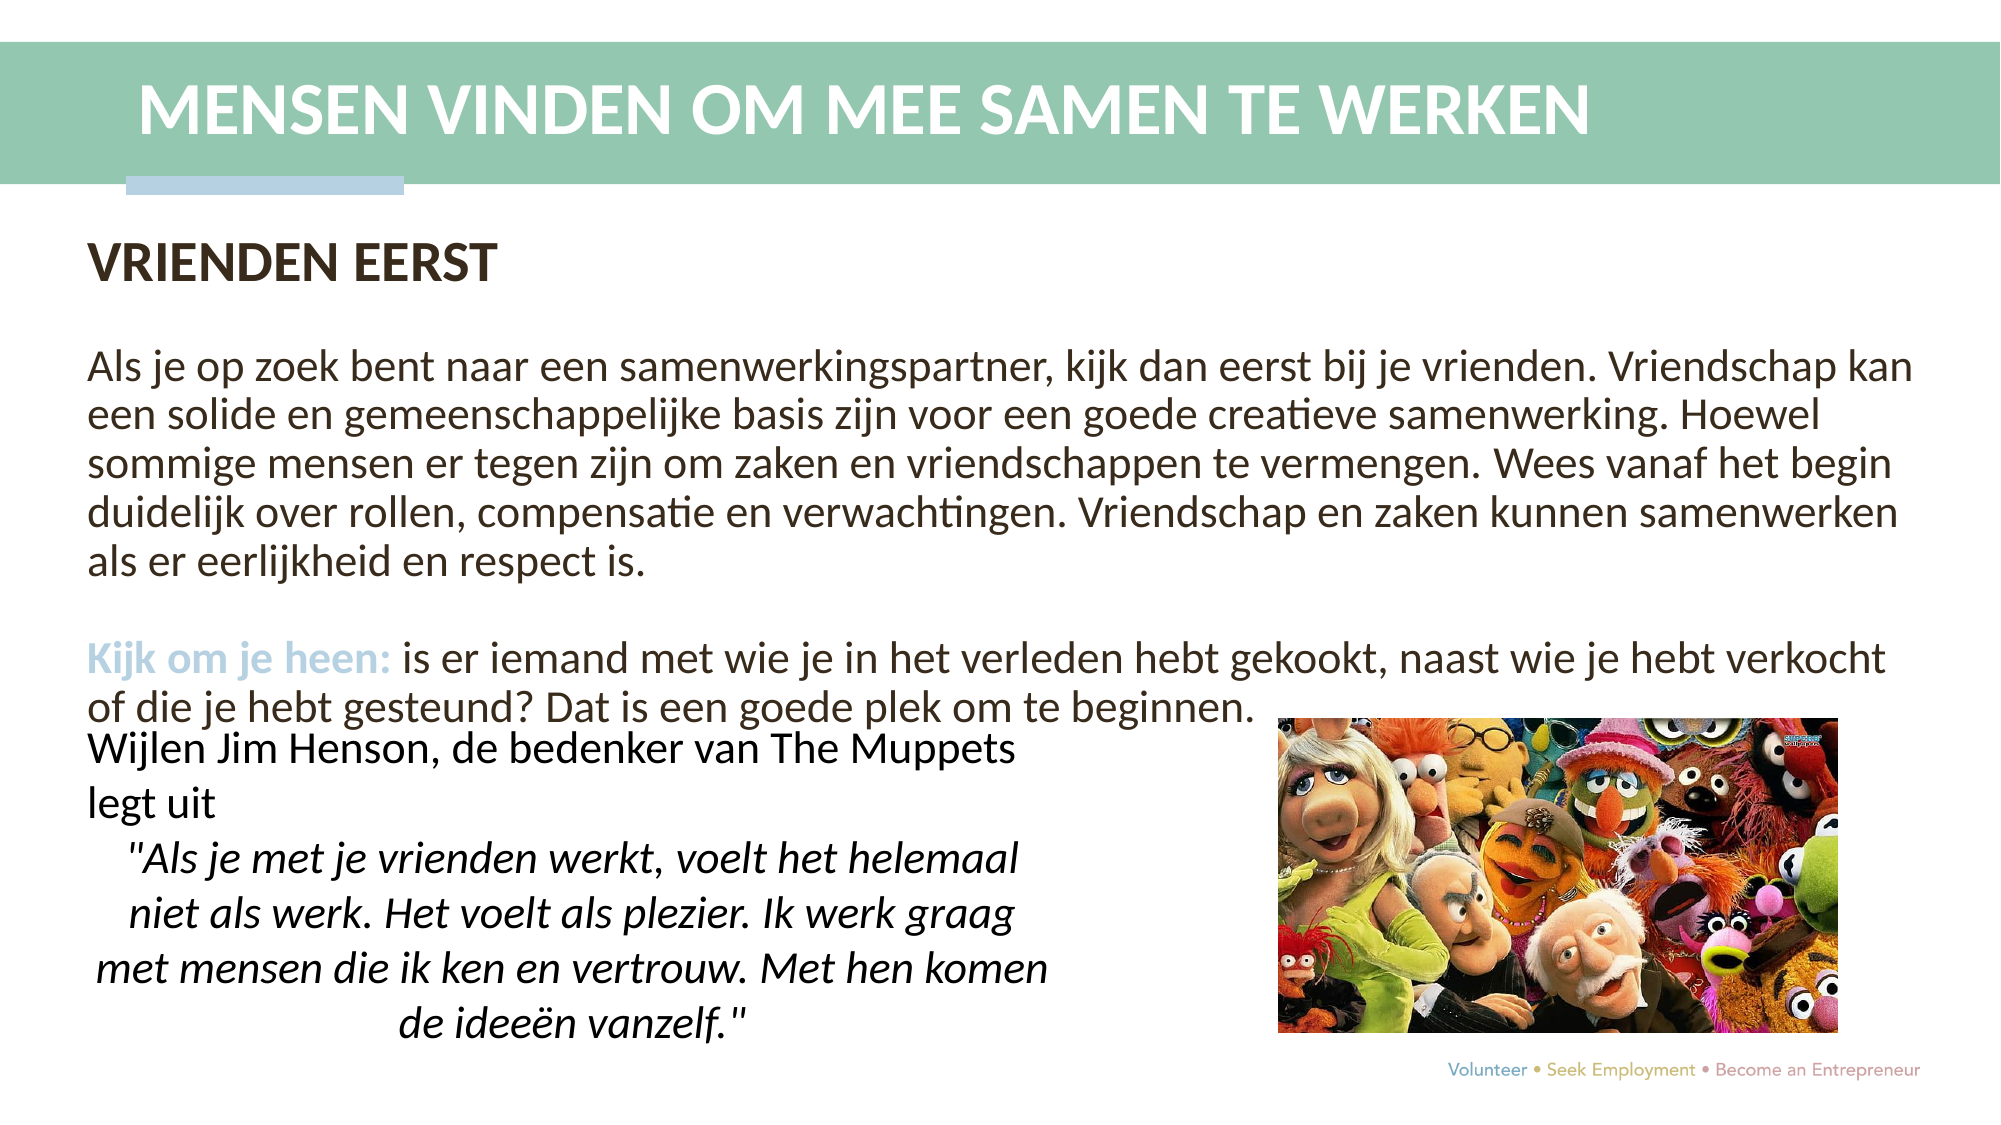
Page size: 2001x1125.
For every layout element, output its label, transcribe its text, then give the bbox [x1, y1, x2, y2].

list MENSEN VINDEN OM MEE SAMEN TE WERKEN [123, 51, 1913, 170]
picture [1418, 1046, 1971, 1103]
list VRIENDEN EERST Als je op zoek bent naar een samenwerkingspartner, kijk dan eerst bij je vrienden. Vriendschap kan een solide en gemeenschappelijke basis zijn voor een goede creatieve samenwerking. Hoewel sommige mensen er tegen zijn om zaken en vriendschappen te vermengen. Wees vanaf het begin duidelijk over rollen, compensatie en verwachtingen. Vriendschap en zaken kunnen samenwerken als er eerlijkheid en respect is. Kijk om je heen: is er iemand met wie je in het verleden hebt gekookt, naast wie je hebt verkocht of die je hebt gesteund? Dat is een goede plek om te beginnen. [72, 236, 1941, 692]
text_box Wijlen Jim Henson, de bedenker van The Muppets legt uit "Als je met je vrienden werkt, voelt het helemaal niet als werk. Het voelt als plezier. Ik werk graag met mensen die ik ken en vertrouw. Met hen komen de ideeën vanzelf." [72, 710, 1073, 1056]
picture [1278, 718, 1838, 1033]
